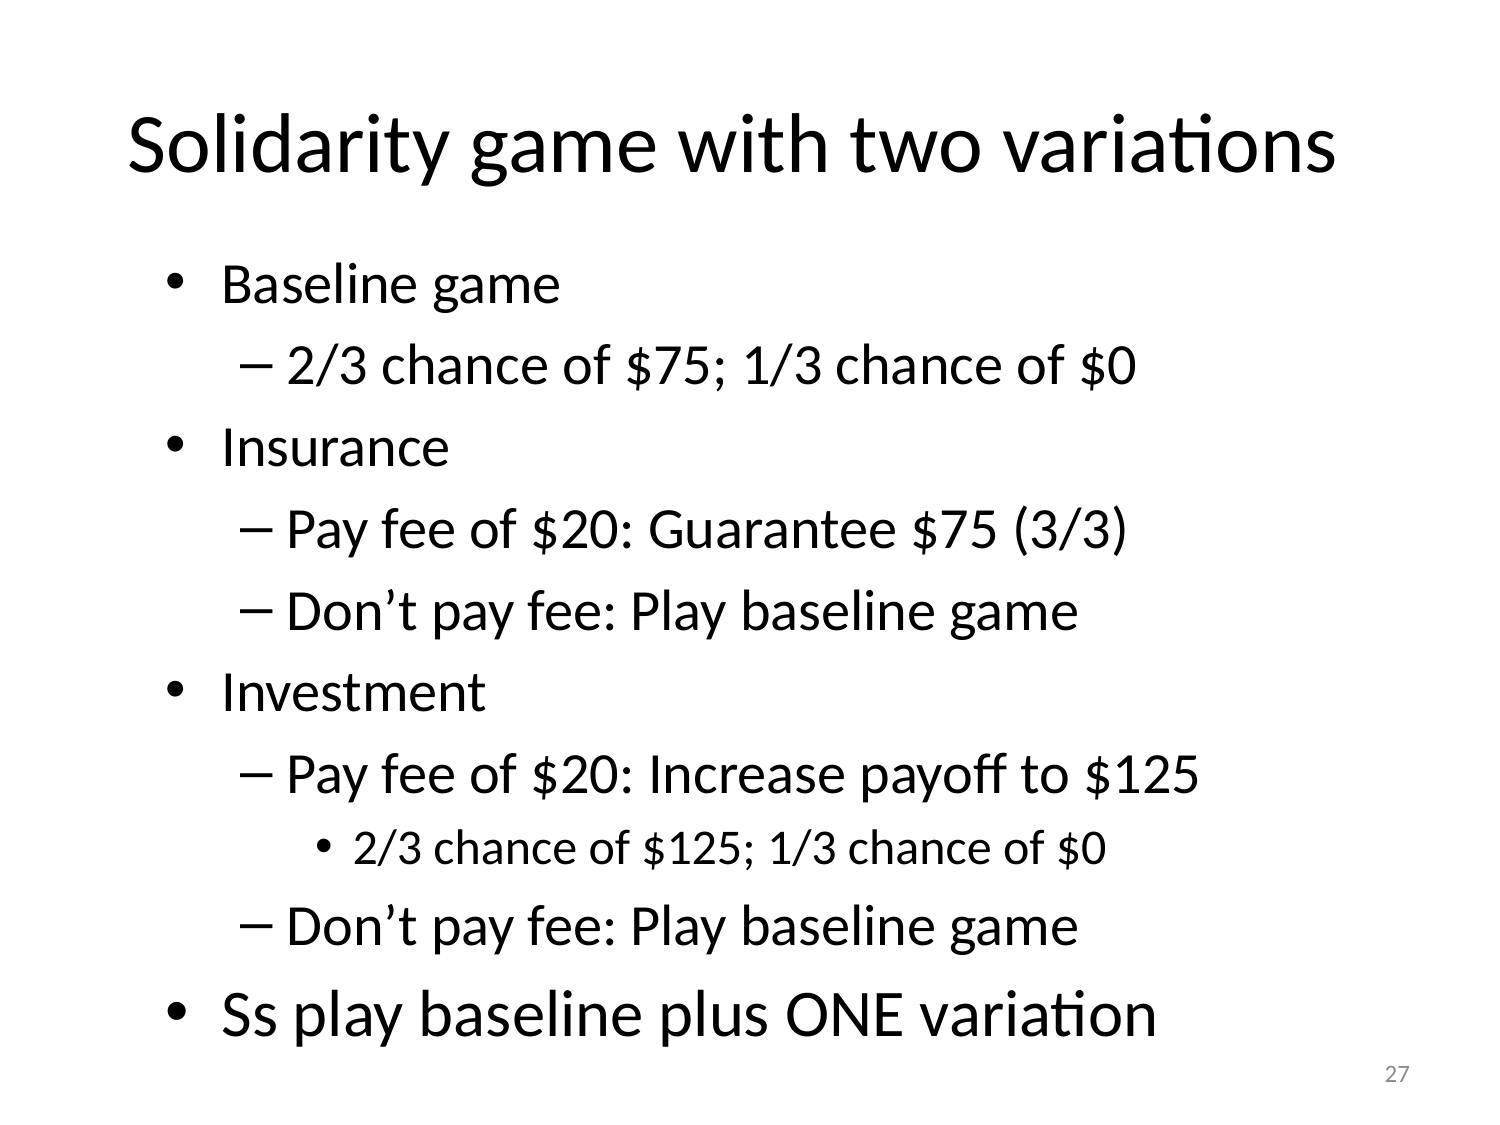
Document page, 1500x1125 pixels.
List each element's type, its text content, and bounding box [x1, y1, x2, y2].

title Solidarity game with two variations [75, 45, 1425, 233]
slide_number 27 [1074, 1042, 1425, 1103]
list Baseline game 2/3 chance of $75; 1/3 chance of $0 Insurance Pay fee of $20: Guarantee $75 (3/3) Don’t pay fee: Play baseline game Investment Pay fee of $20: Increase payoff to $125 2/3 chance of $125; 1/3 chance of $0 Don’t pay fee: Play baseline game Ss play baseline plus ONE variation [150, 237, 1438, 1075]
